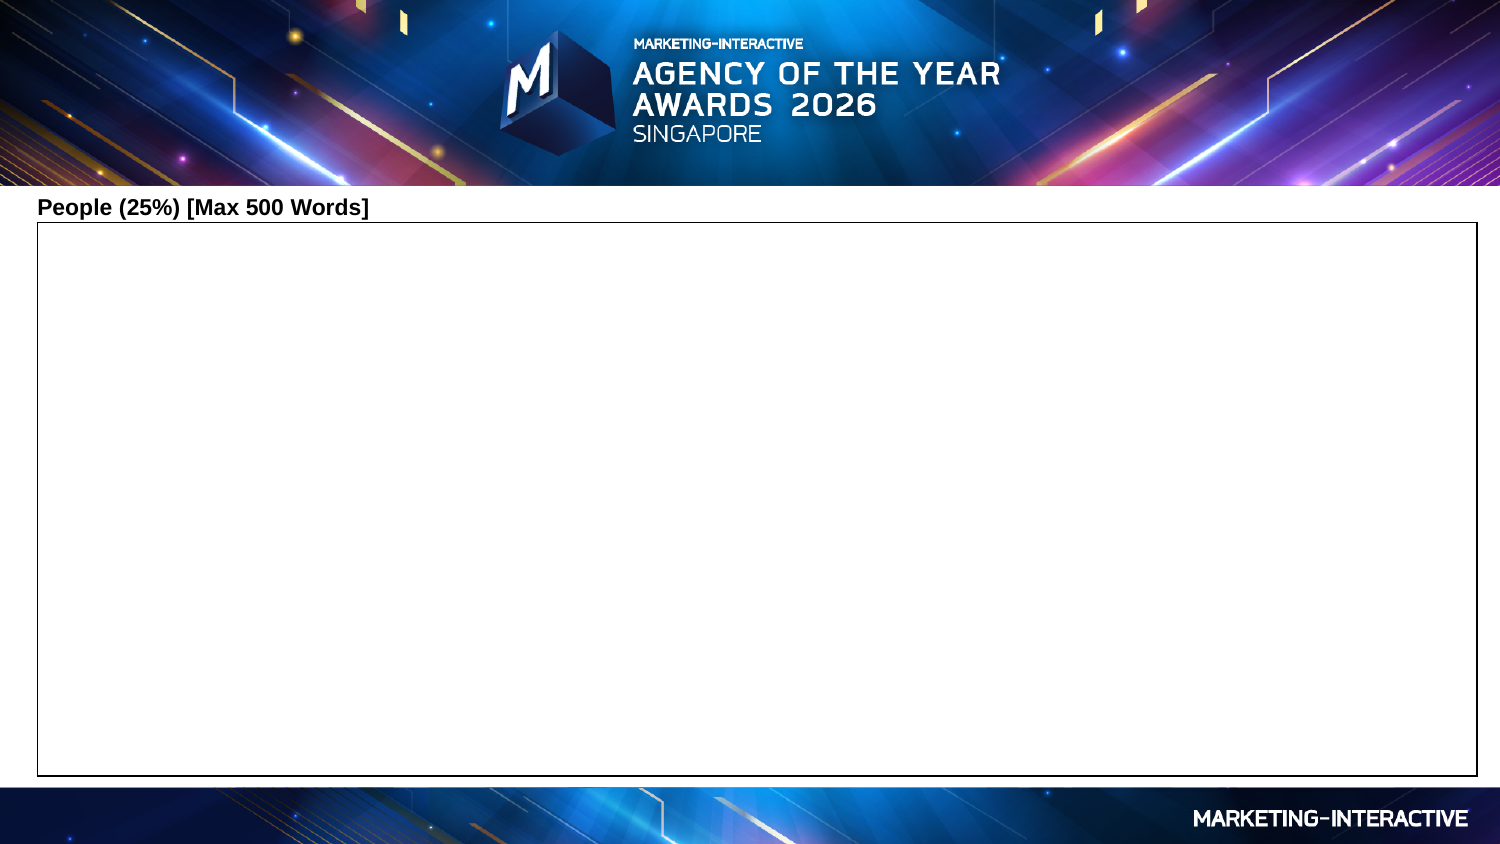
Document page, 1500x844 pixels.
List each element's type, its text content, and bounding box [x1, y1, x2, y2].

table_header [38, 223, 1476, 775]
picture [0, 0, 1500, 844]
text_box People (25%) [Max 500 Words] [22, 185, 1435, 228]
